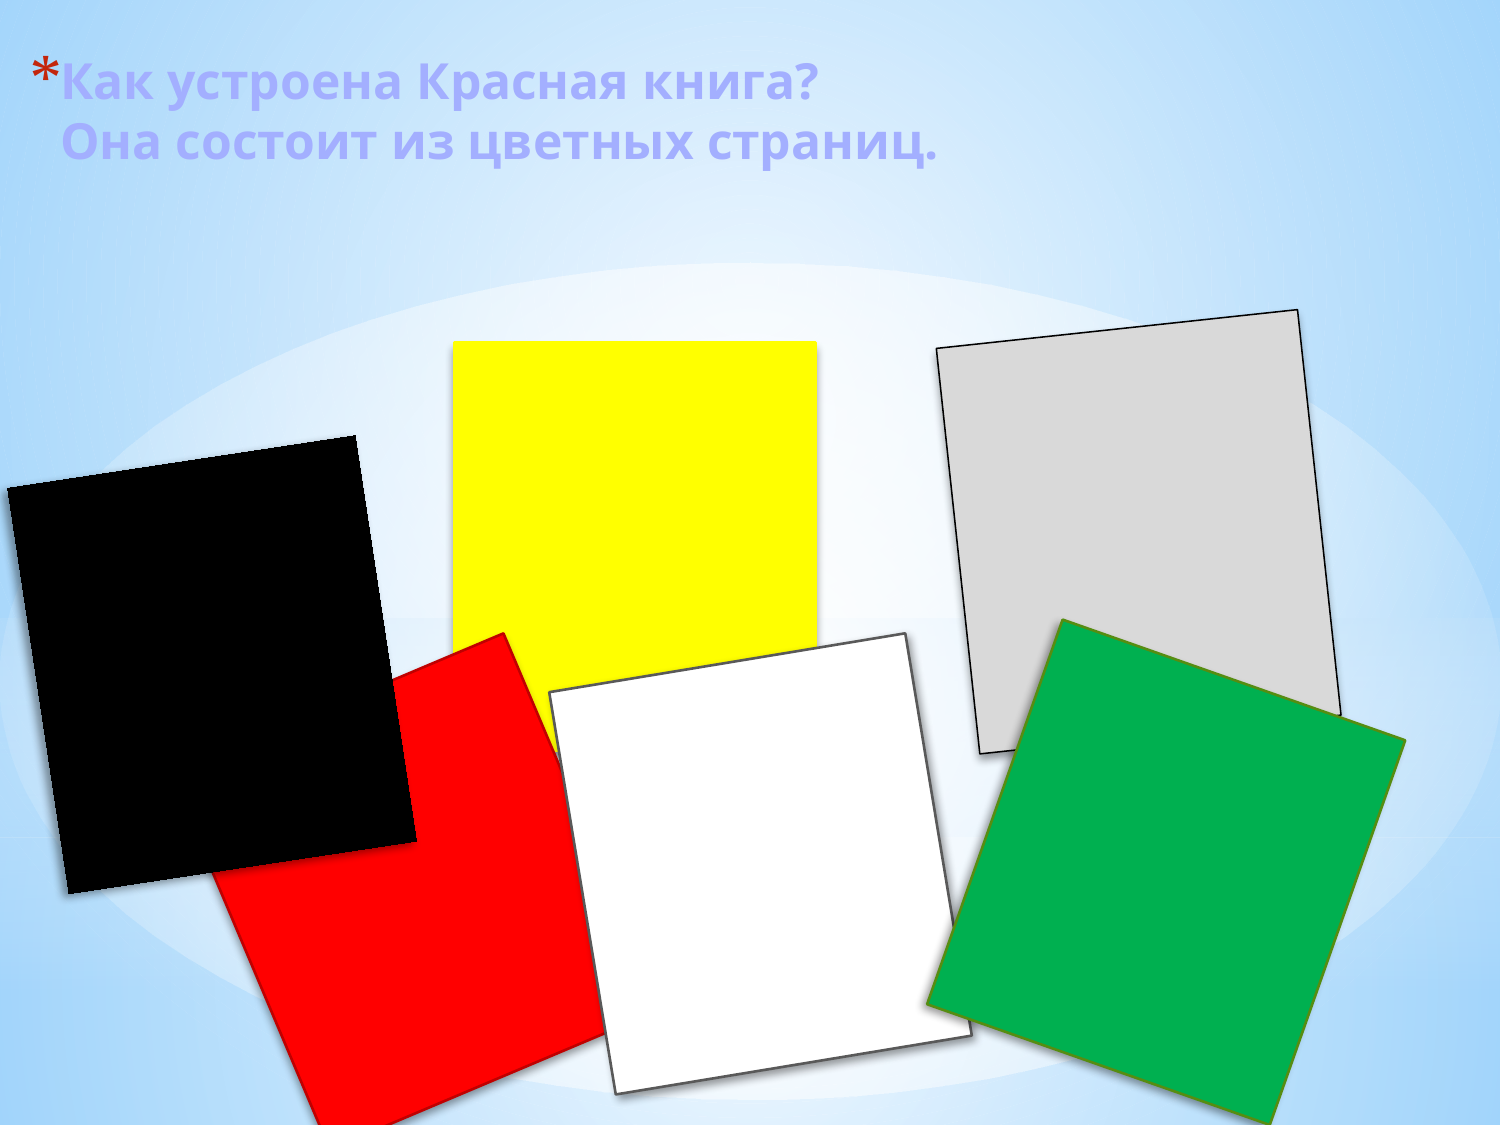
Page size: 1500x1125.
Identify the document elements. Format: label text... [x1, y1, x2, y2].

text_box [547, 632, 974, 1096]
text_box [925, 618, 1407, 1125]
text_box [935, 308, 1342, 755]
text_box [453, 341, 817, 733]
title Как устроена Красная книга? Она состоит из цветных страниц. [15, 42, 1473, 181]
text_box [214, 632, 602, 1125]
text_box [7, 435, 417, 894]
